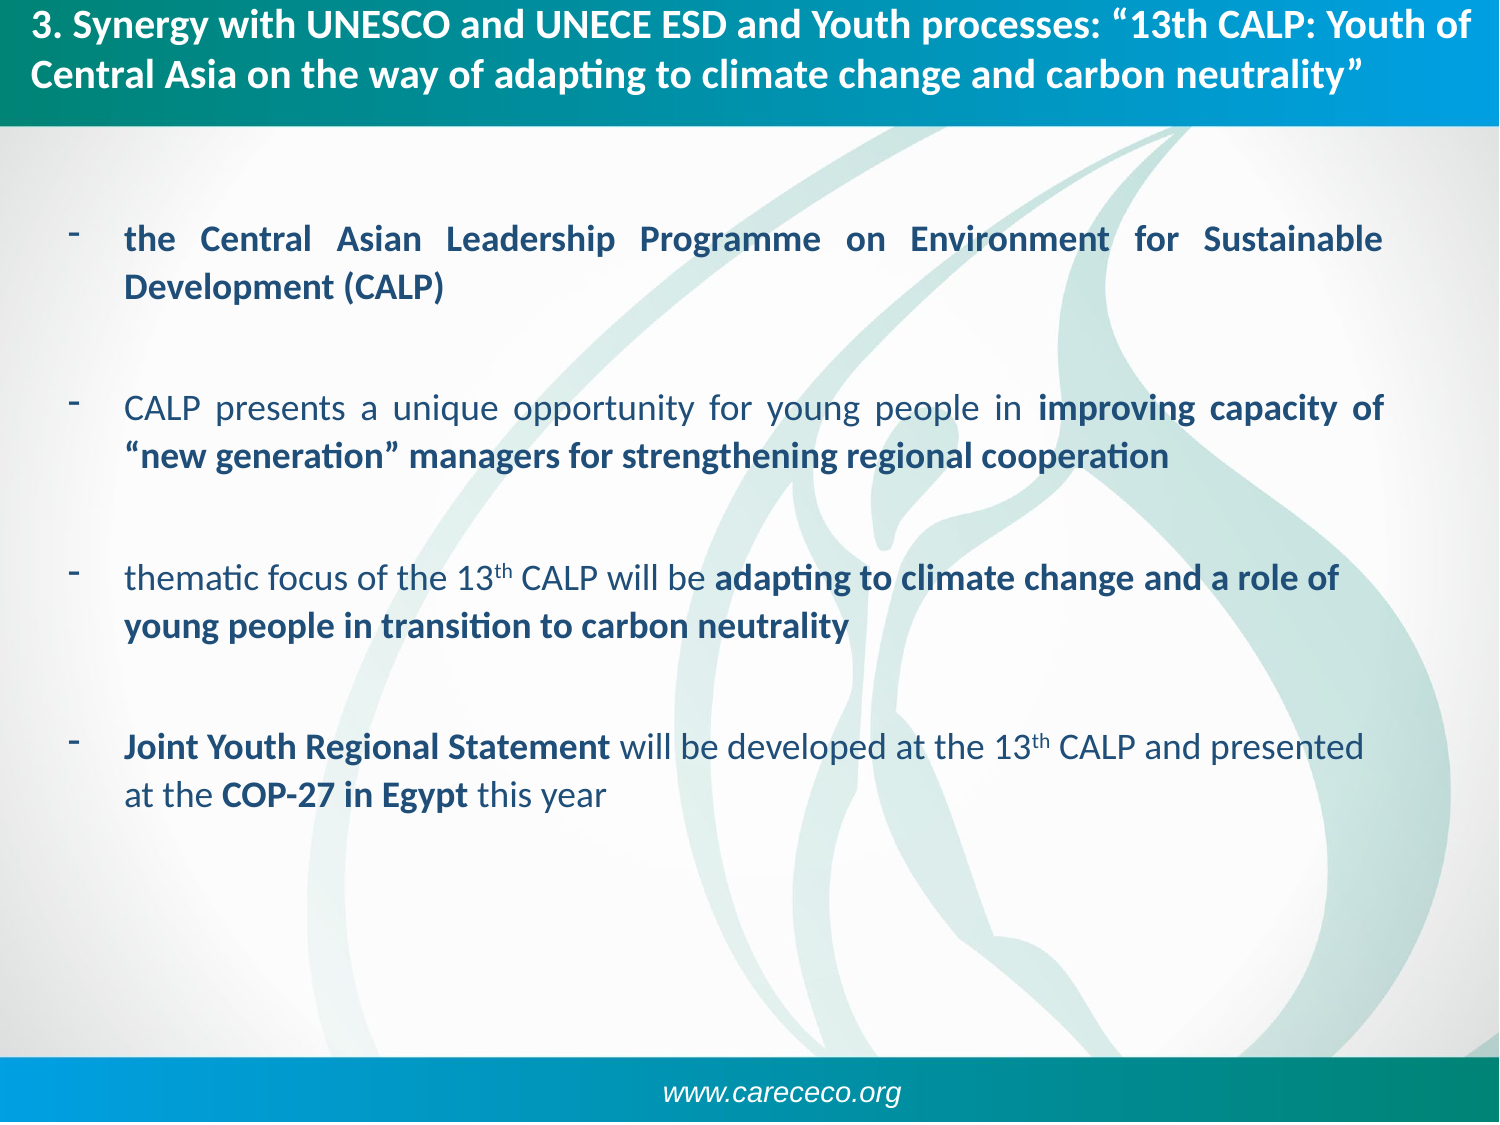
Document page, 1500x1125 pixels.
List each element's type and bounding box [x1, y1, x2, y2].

text_box [0, 0, 1499, 1122]
